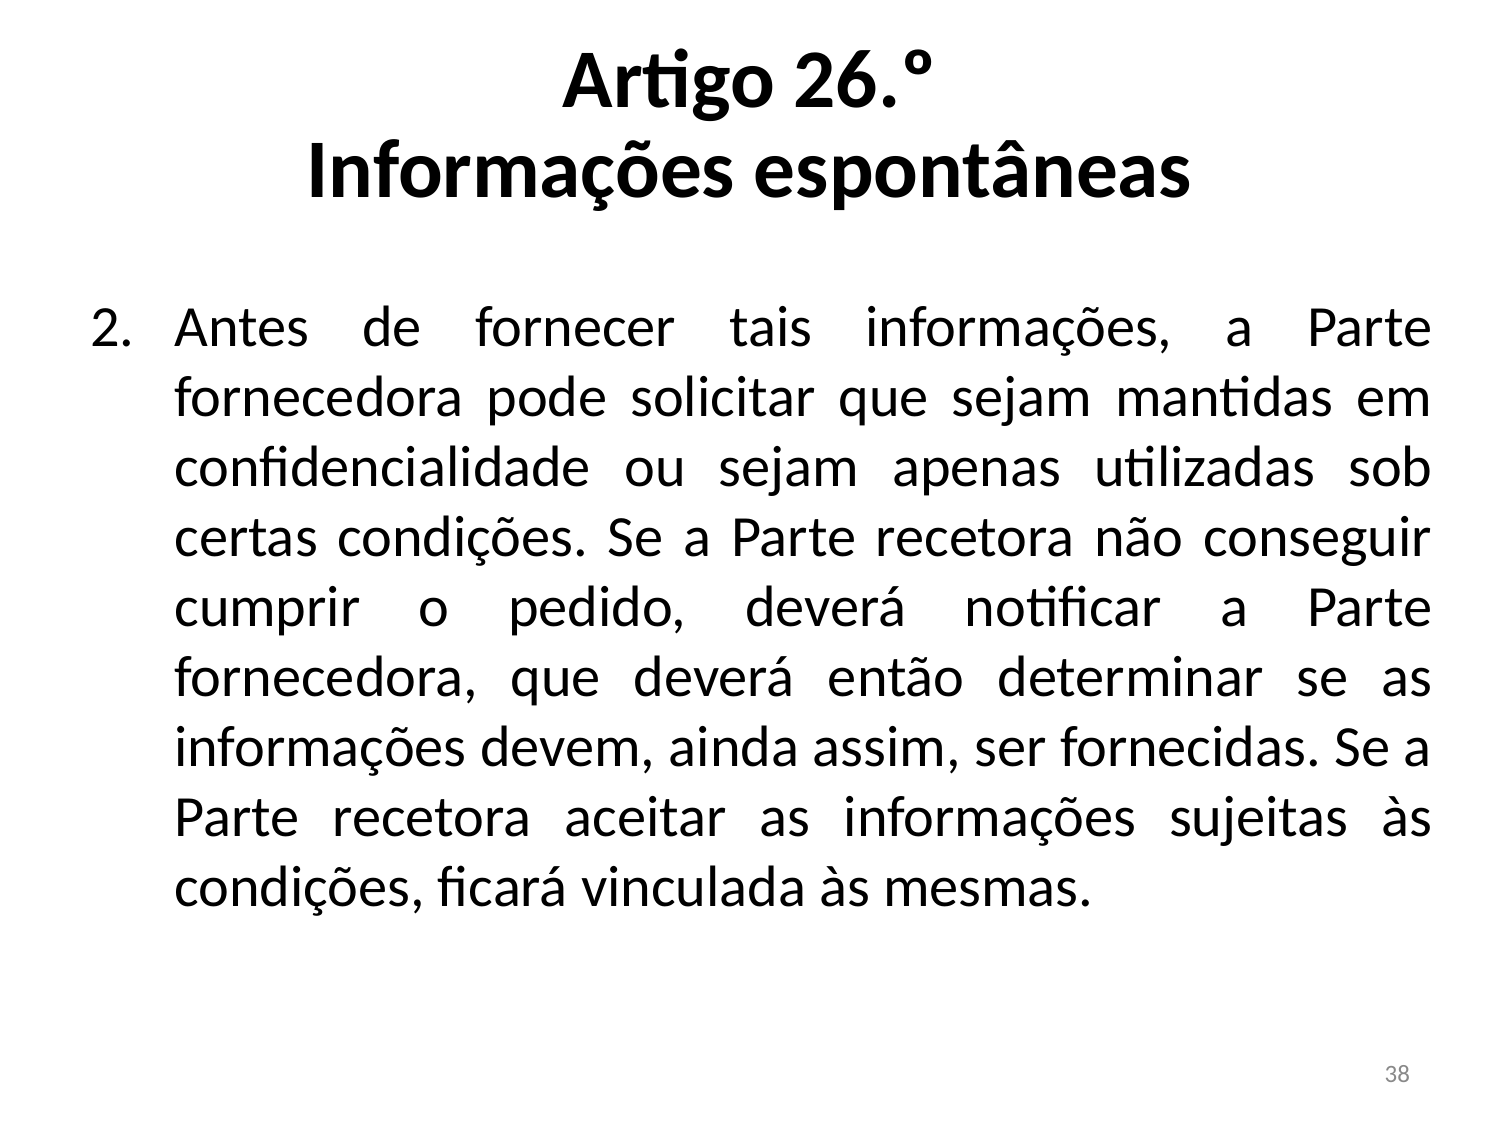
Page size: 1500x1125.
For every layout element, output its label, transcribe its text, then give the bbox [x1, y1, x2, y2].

title Artigo 26.º Informações espontâneas [75, 45, 1425, 206]
list Antes de fornecer tais informações, a Parte fornecedora pode solicitar que sejam mantidas em confidencialidade ou sejam apenas utilizadas sob certas condições. Se a Parte recetora não conseguir cumprir o pedido, deverá notificar a Parte fornecedora, que deverá então determinar se as informações devem, ainda assim, ser fornecidas. Se a Parte recetora aceitar as informações sujeitas às condições, ficará vinculada às mesmas. [75, 280, 1448, 1084]
slide_number 38 [1074, 1042, 1425, 1103]
